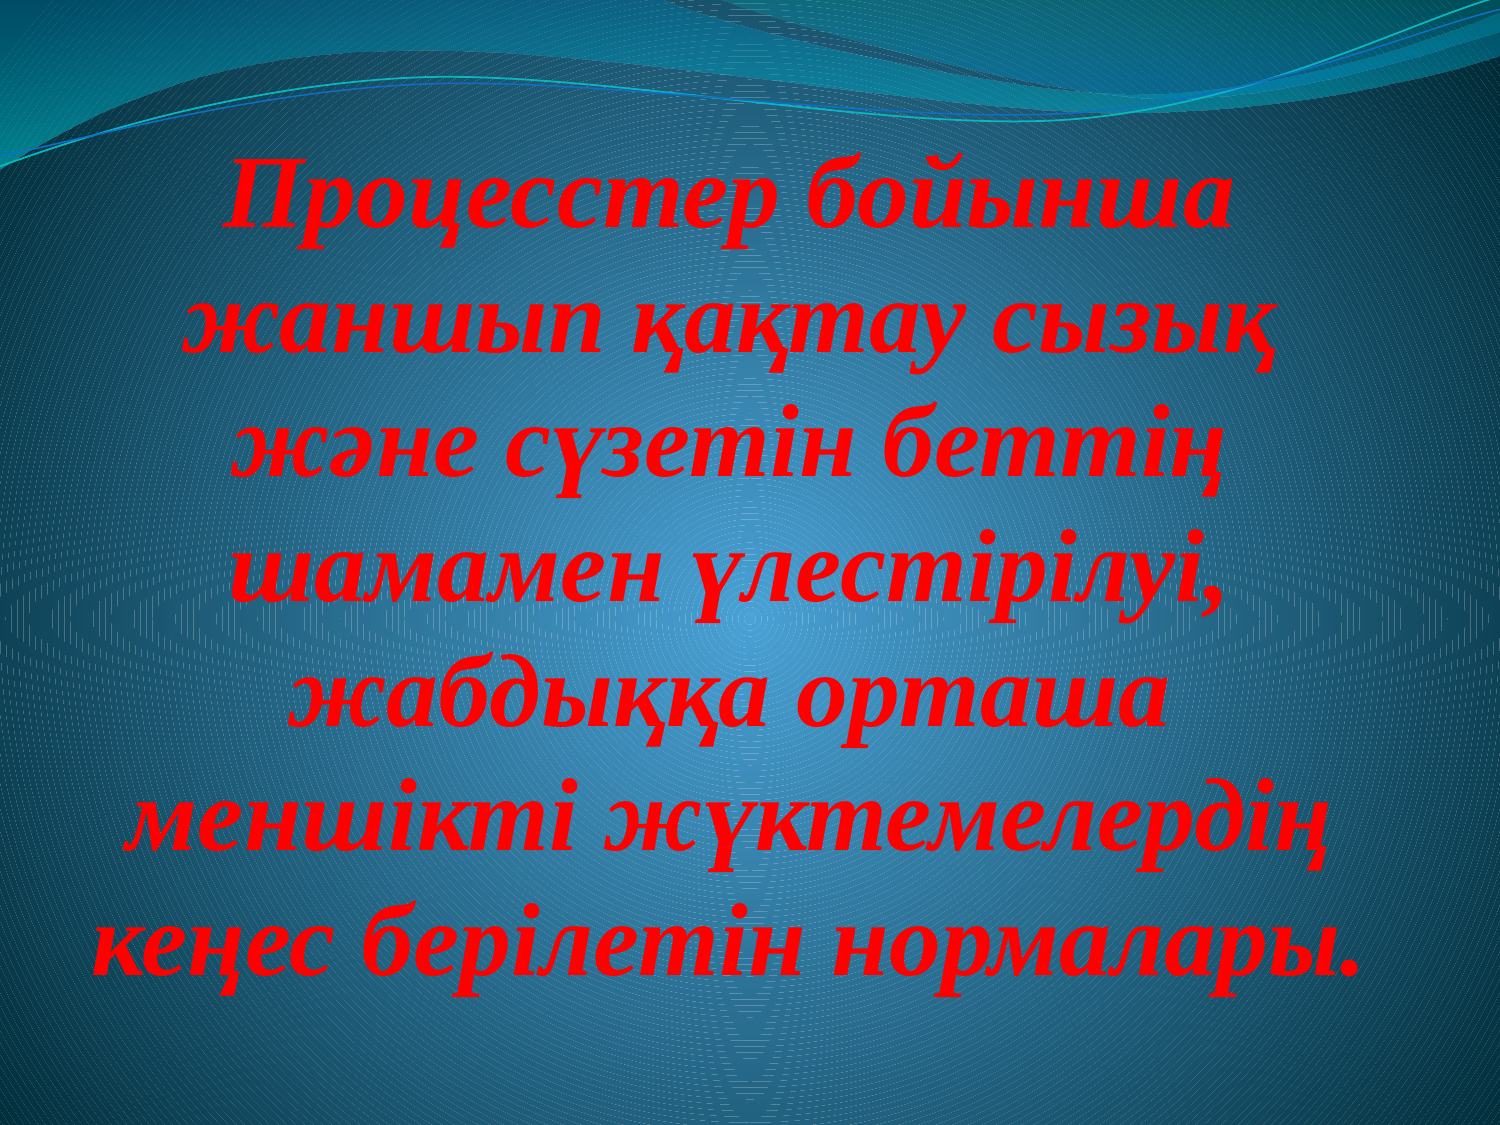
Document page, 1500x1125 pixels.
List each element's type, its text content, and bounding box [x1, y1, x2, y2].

title Процесстер бойынша жаншып қақтау сызық және сүзетiн беттiң шамамен үлестiрiлуi, жабдыққа орташа меншiктi жүктемелердiң кеңес берiлетiн нормалары. [87, 93, 1376, 997]
